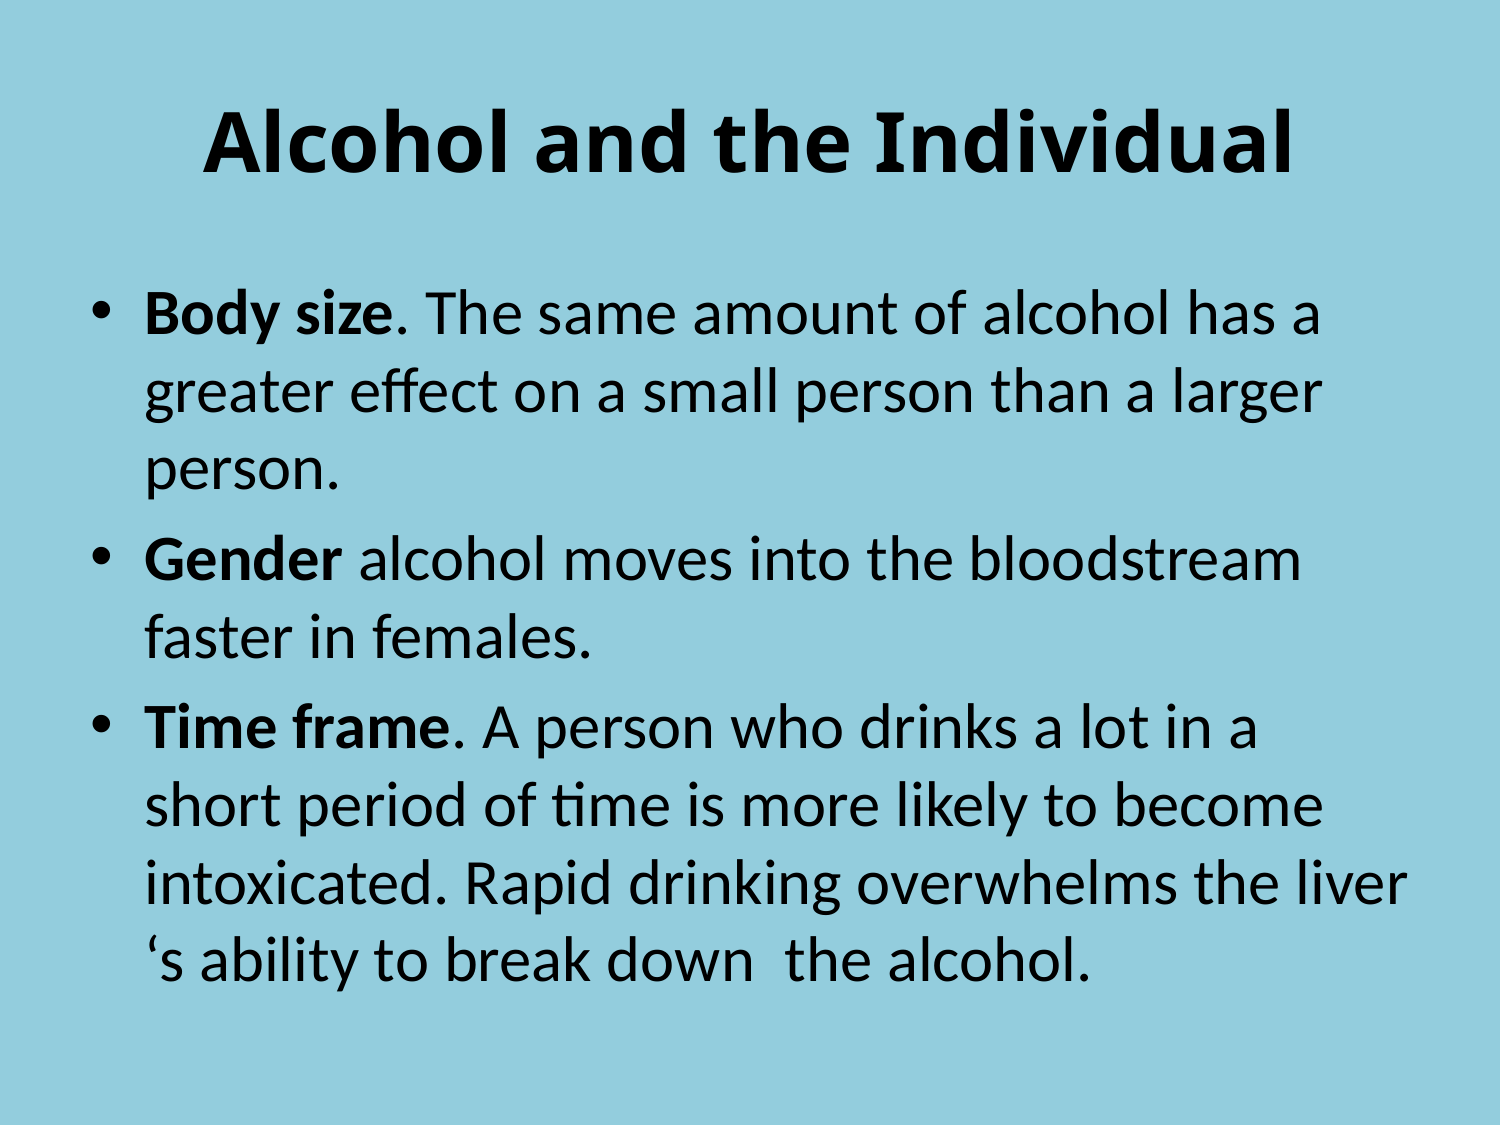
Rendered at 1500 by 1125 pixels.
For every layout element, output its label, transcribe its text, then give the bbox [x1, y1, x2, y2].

list Body size. The same amount of alcohol has a greater effect on a small person than a larger person. Gender alcohol moves into the bloodstream faster in females. Time frame. A person who drinks a lot in a short period of time is more likely to become intoxicated. Rapid drinking overwhelms the liver ‘s ability to break down the alcohol. [75, 262, 1425, 1005]
title Alcohol and the Individual [75, 45, 1425, 233]
